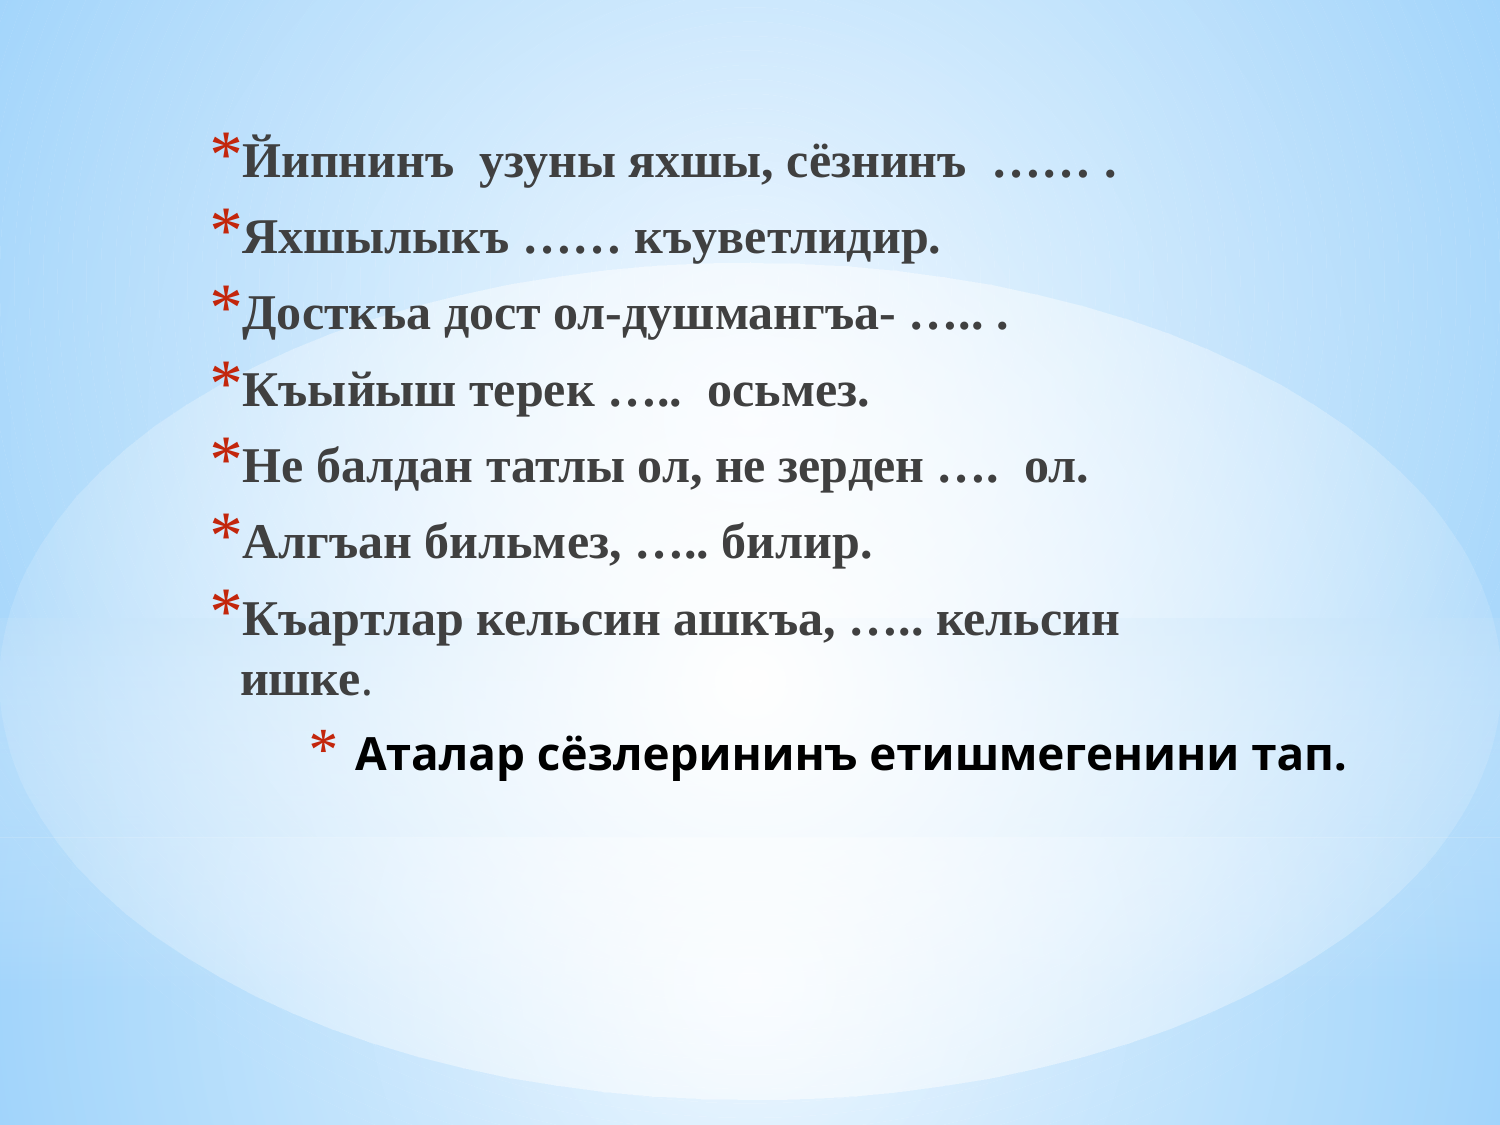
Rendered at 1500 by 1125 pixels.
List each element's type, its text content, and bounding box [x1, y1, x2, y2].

list Йипнинъ узуны яхшы, сёзнинъ …… . Яхшылыкъ …… къуветлидир. Досткъа дост ол-душмангъа- ….. . Къыйыш терек ….. осьмез. Не балдан татлы ол, не зерден …. ол. Алгъан бильмез, ….. билир. Къартлар кельсин ашкъа, ….. кельсин ишке. [187, 120, 1275, 713]
title Аталар сёзлерининъ етишмегенини тап. [294, 717, 1363, 905]
